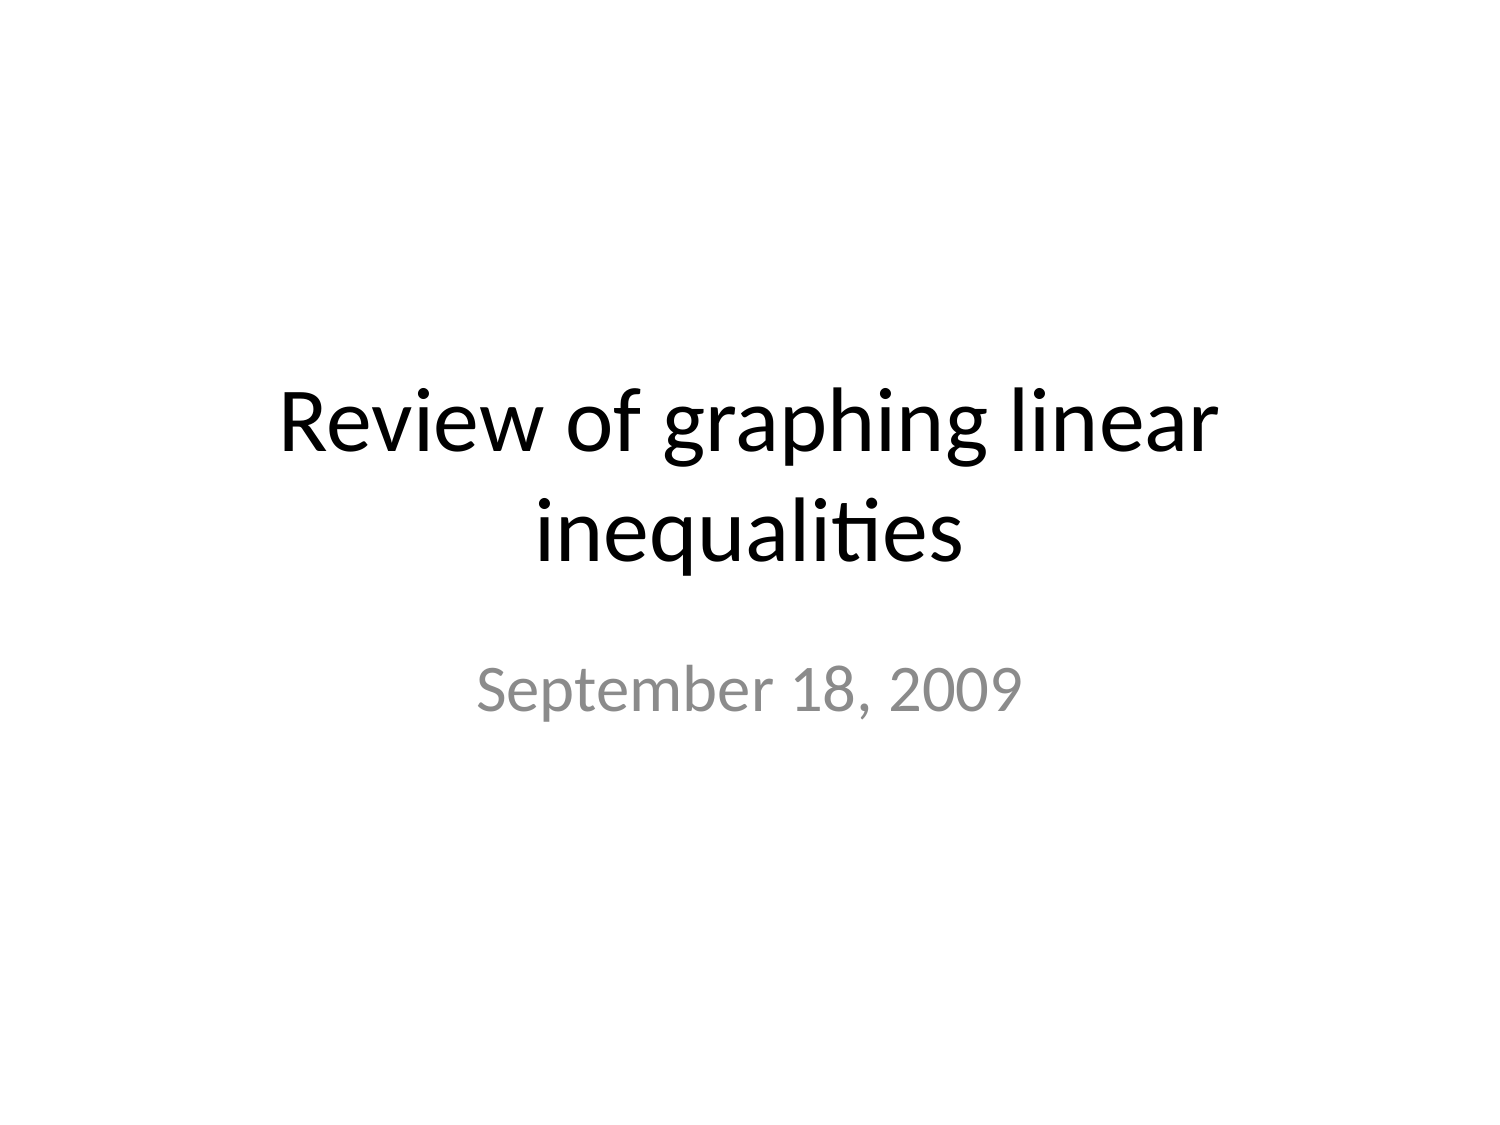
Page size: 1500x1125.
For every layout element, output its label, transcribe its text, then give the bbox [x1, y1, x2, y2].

title Review of graphing linear inequalities [112, 349, 1388, 591]
subtitle September 18, 2009 [225, 637, 1275, 925]
